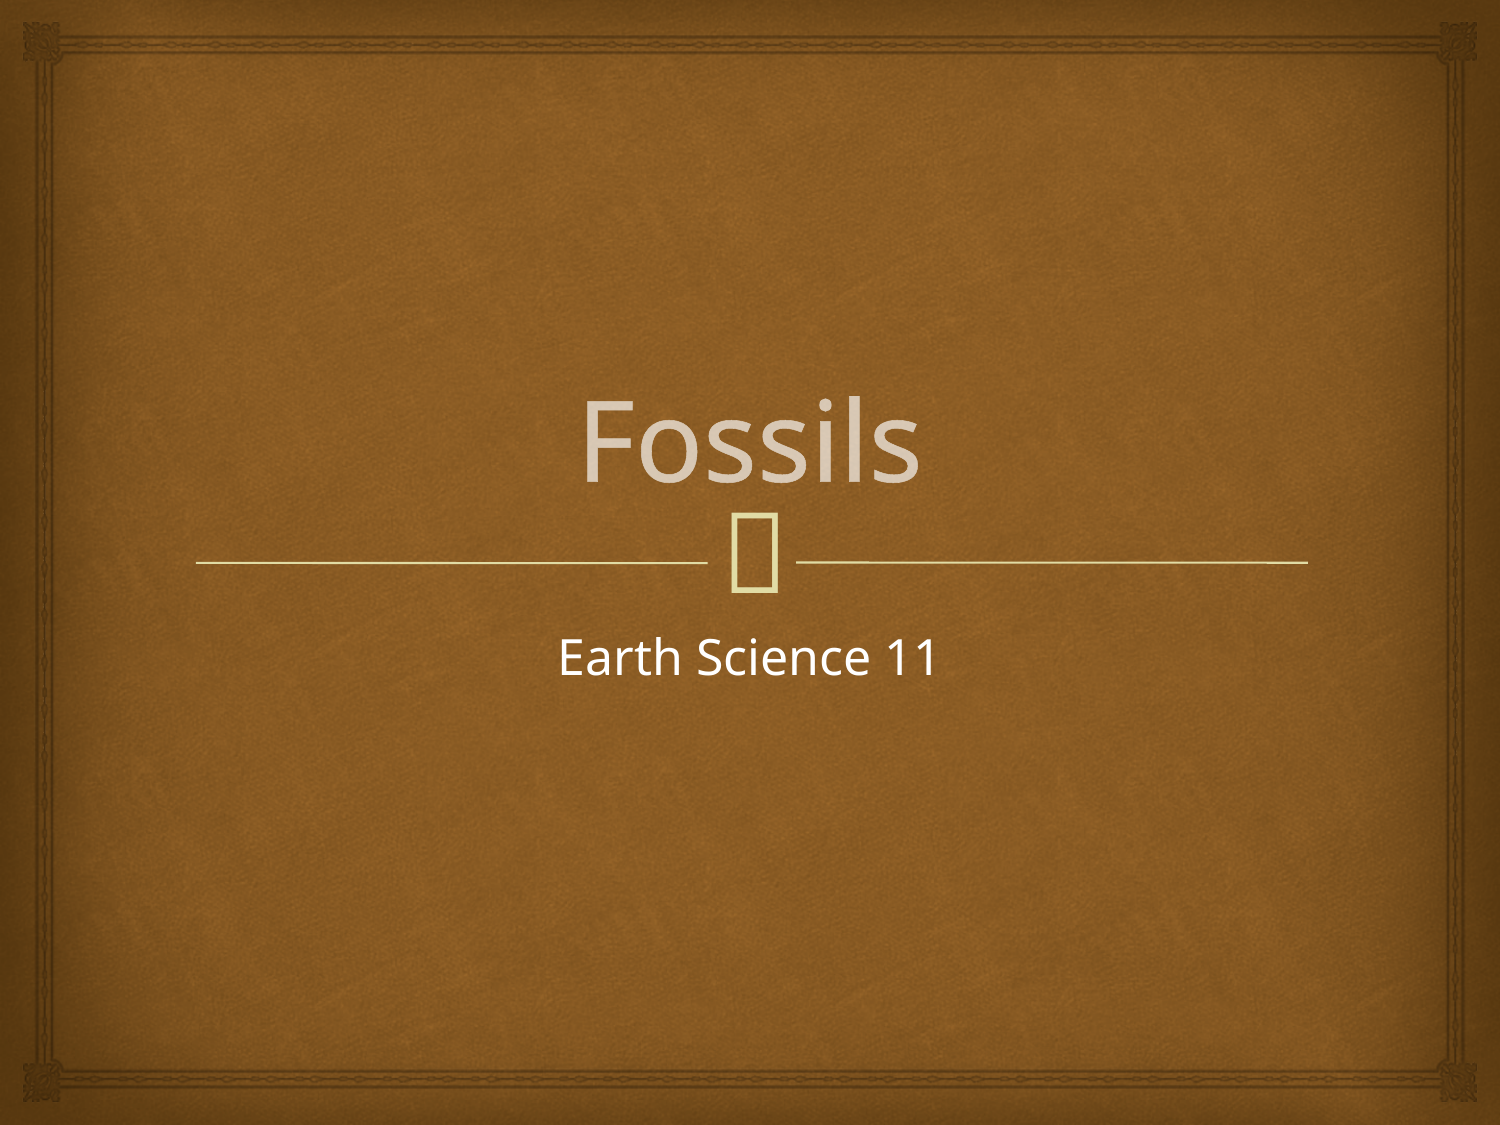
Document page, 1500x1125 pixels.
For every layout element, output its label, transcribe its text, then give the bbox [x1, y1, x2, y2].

subtitle Earth Science 11 [225, 618, 1275, 906]
title Fossils [194, 227, 1306, 512]
picture [0, 0, 1500, 1125]
